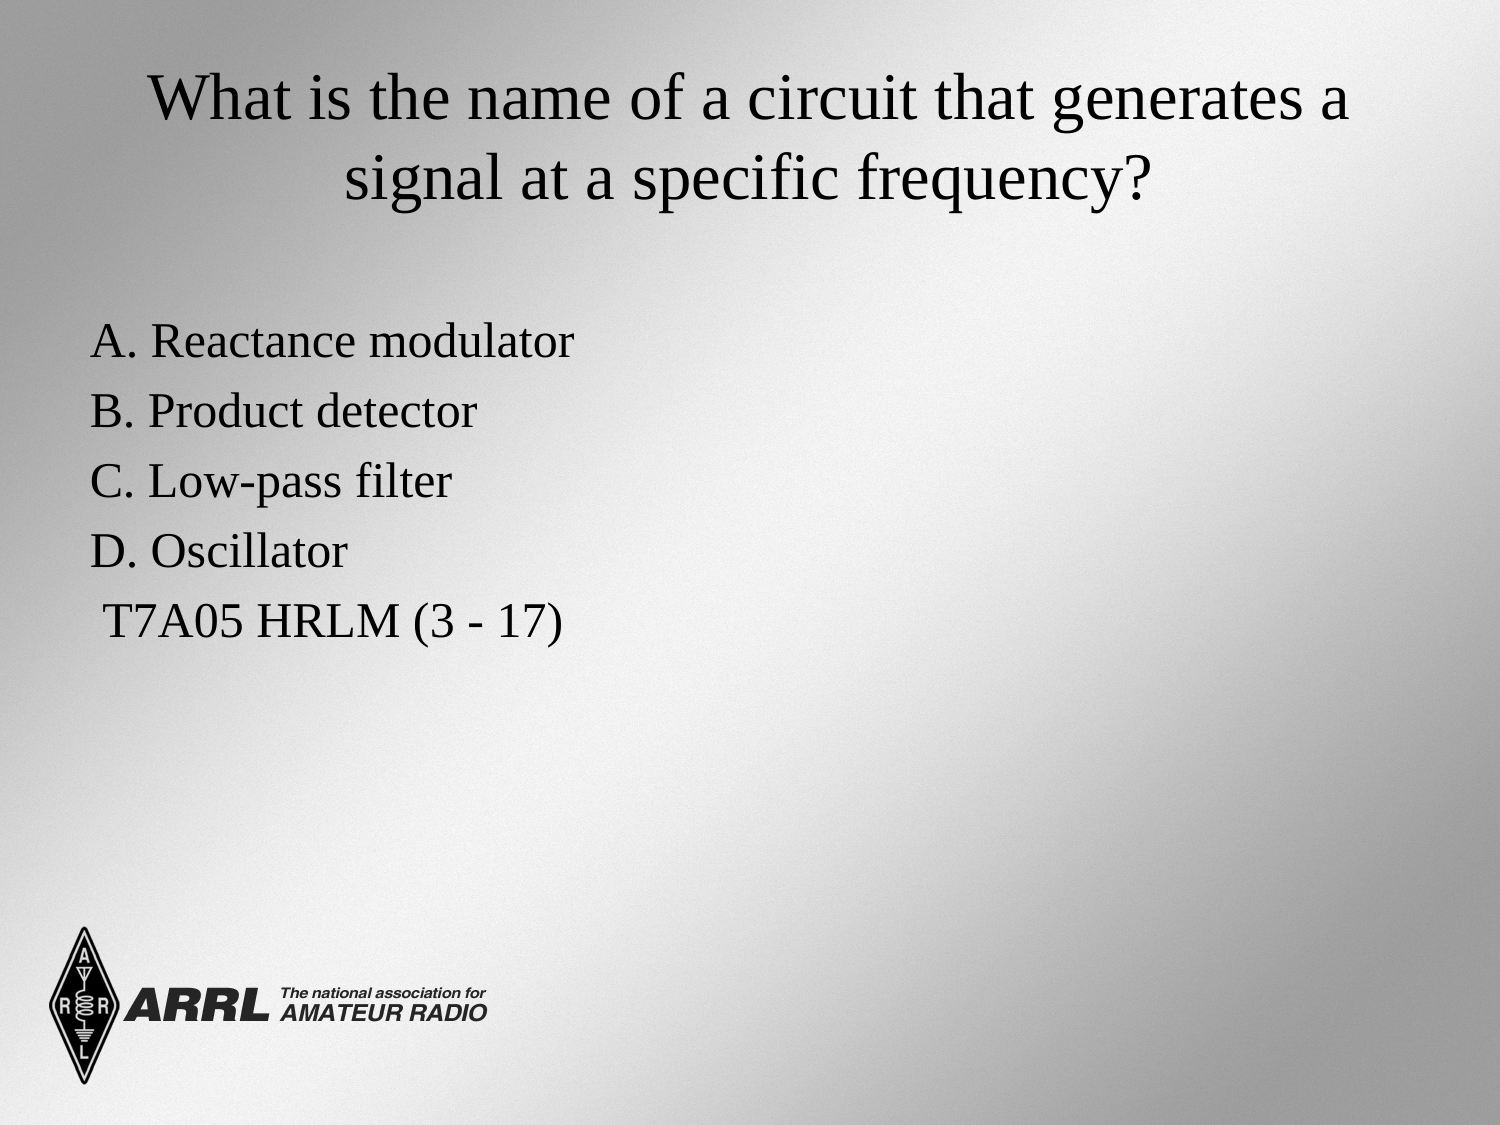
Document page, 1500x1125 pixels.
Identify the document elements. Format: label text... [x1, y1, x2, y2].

title What is the name of a circuit that generates a signal at a specific frequency? [75, 45, 1425, 233]
picture [0, 0, 1500, 1125]
list A. Reactance modulator B. Product detector C. Low-pass filter D. Oscillator T7A05 HRLM (3 - 17) [75, 299, 1425, 1005]
